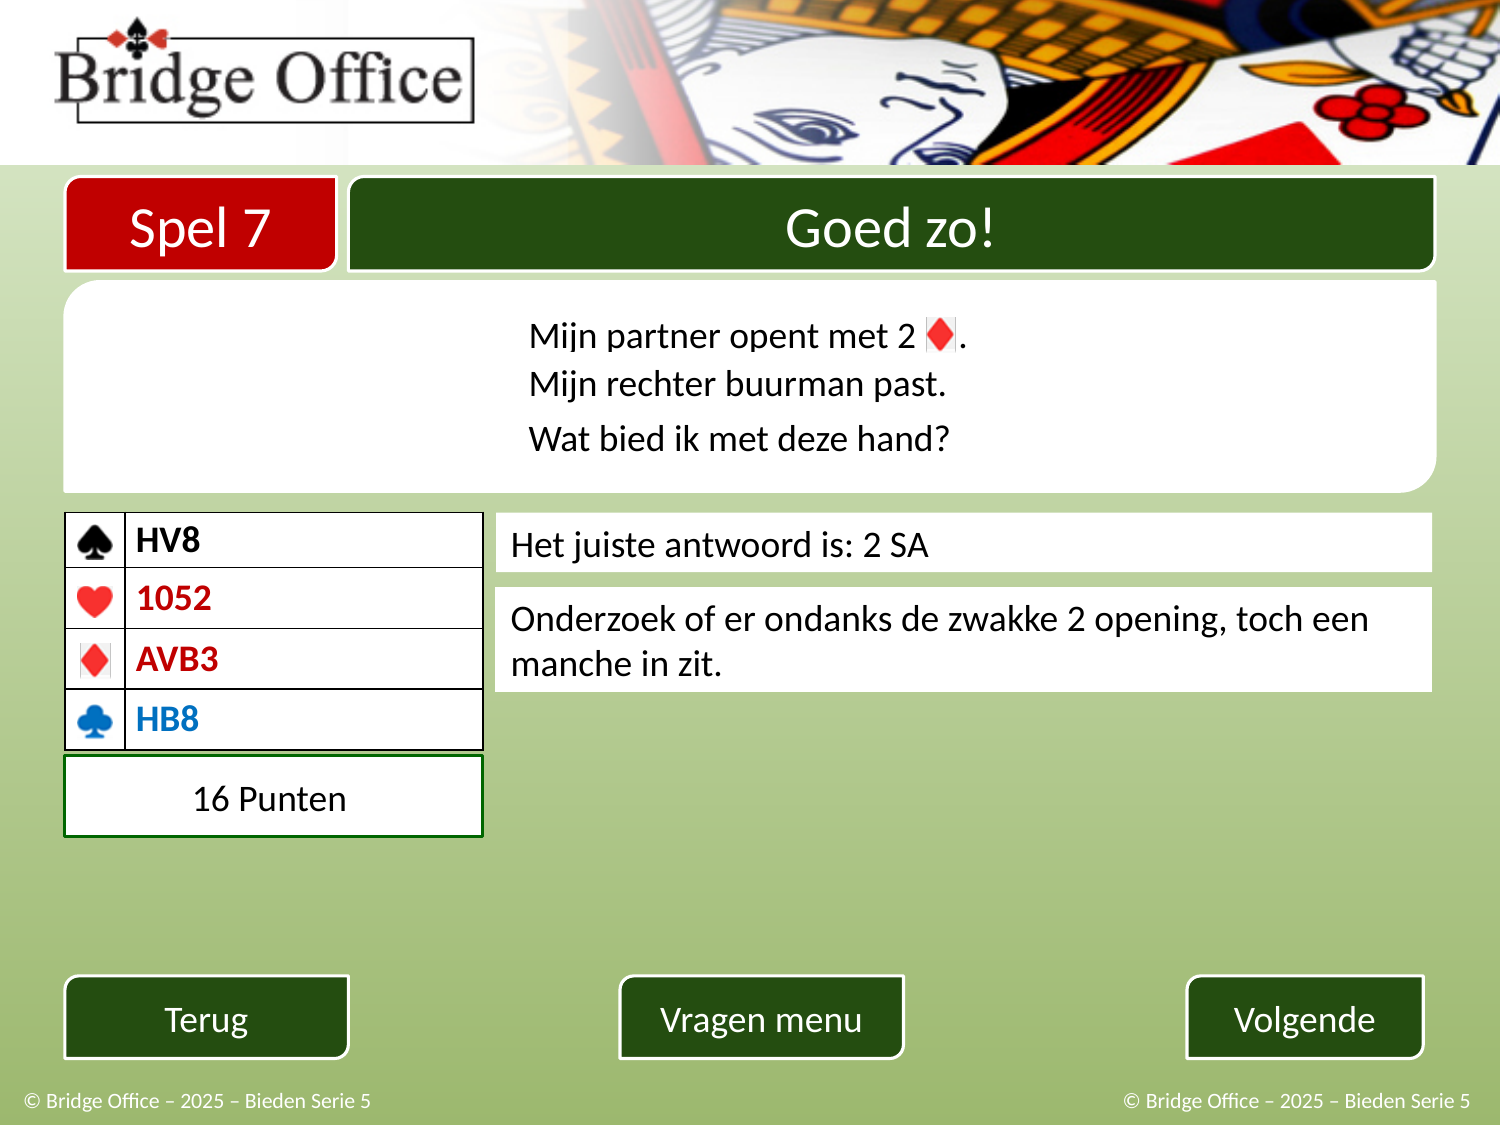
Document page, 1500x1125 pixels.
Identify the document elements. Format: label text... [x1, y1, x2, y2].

text_box [63, 280, 1437, 493]
picture [0, 0, 1500, 166]
text_box © Bridge Office – 2025 – Bieden Serie 5 [1107, 1079, 1500, 1121]
text_box 16 Punten [63, 754, 484, 838]
text_box Het juiste antwoord is: 2 SA [496, 512, 1433, 573]
text_box Mijn rechter buurman past. [513, 352, 987, 406]
table_cell HB8 [126, 690, 482, 749]
text_box Vragen menu [618, 974, 906, 1061]
text_box © Bridge Office – 2025 – Bieden Serie 5 [8, 1079, 393, 1121]
picture [922, 317, 959, 353]
text_box Wat bied ik met deze hand? [513, 406, 987, 467]
table_header [66, 513, 124, 567]
text_box Volgende [1185, 974, 1425, 1061]
picture [77, 643, 114, 679]
text_box Goed zo! [346, 179, 1437, 273]
text_box Mijn partner opent met 2 . [513, 303, 1022, 364]
text_box Terug [63, 974, 350, 1061]
table_cell AVB3 [126, 629, 482, 688]
text_box Onderzoek of er ondanks de zwakke 2 opening, toch een manche in zit. [495, 587, 1432, 692]
picture [77, 703, 114, 740]
picture [77, 524, 114, 561]
table_cell [66, 690, 124, 749]
text_box Spel 7 [63, 179, 339, 273]
table_cell [66, 568, 124, 628]
table_cell [66, 629, 124, 688]
picture [77, 585, 114, 618]
table_cell 1052 [126, 568, 482, 628]
table_header HV8 [126, 513, 482, 567]
